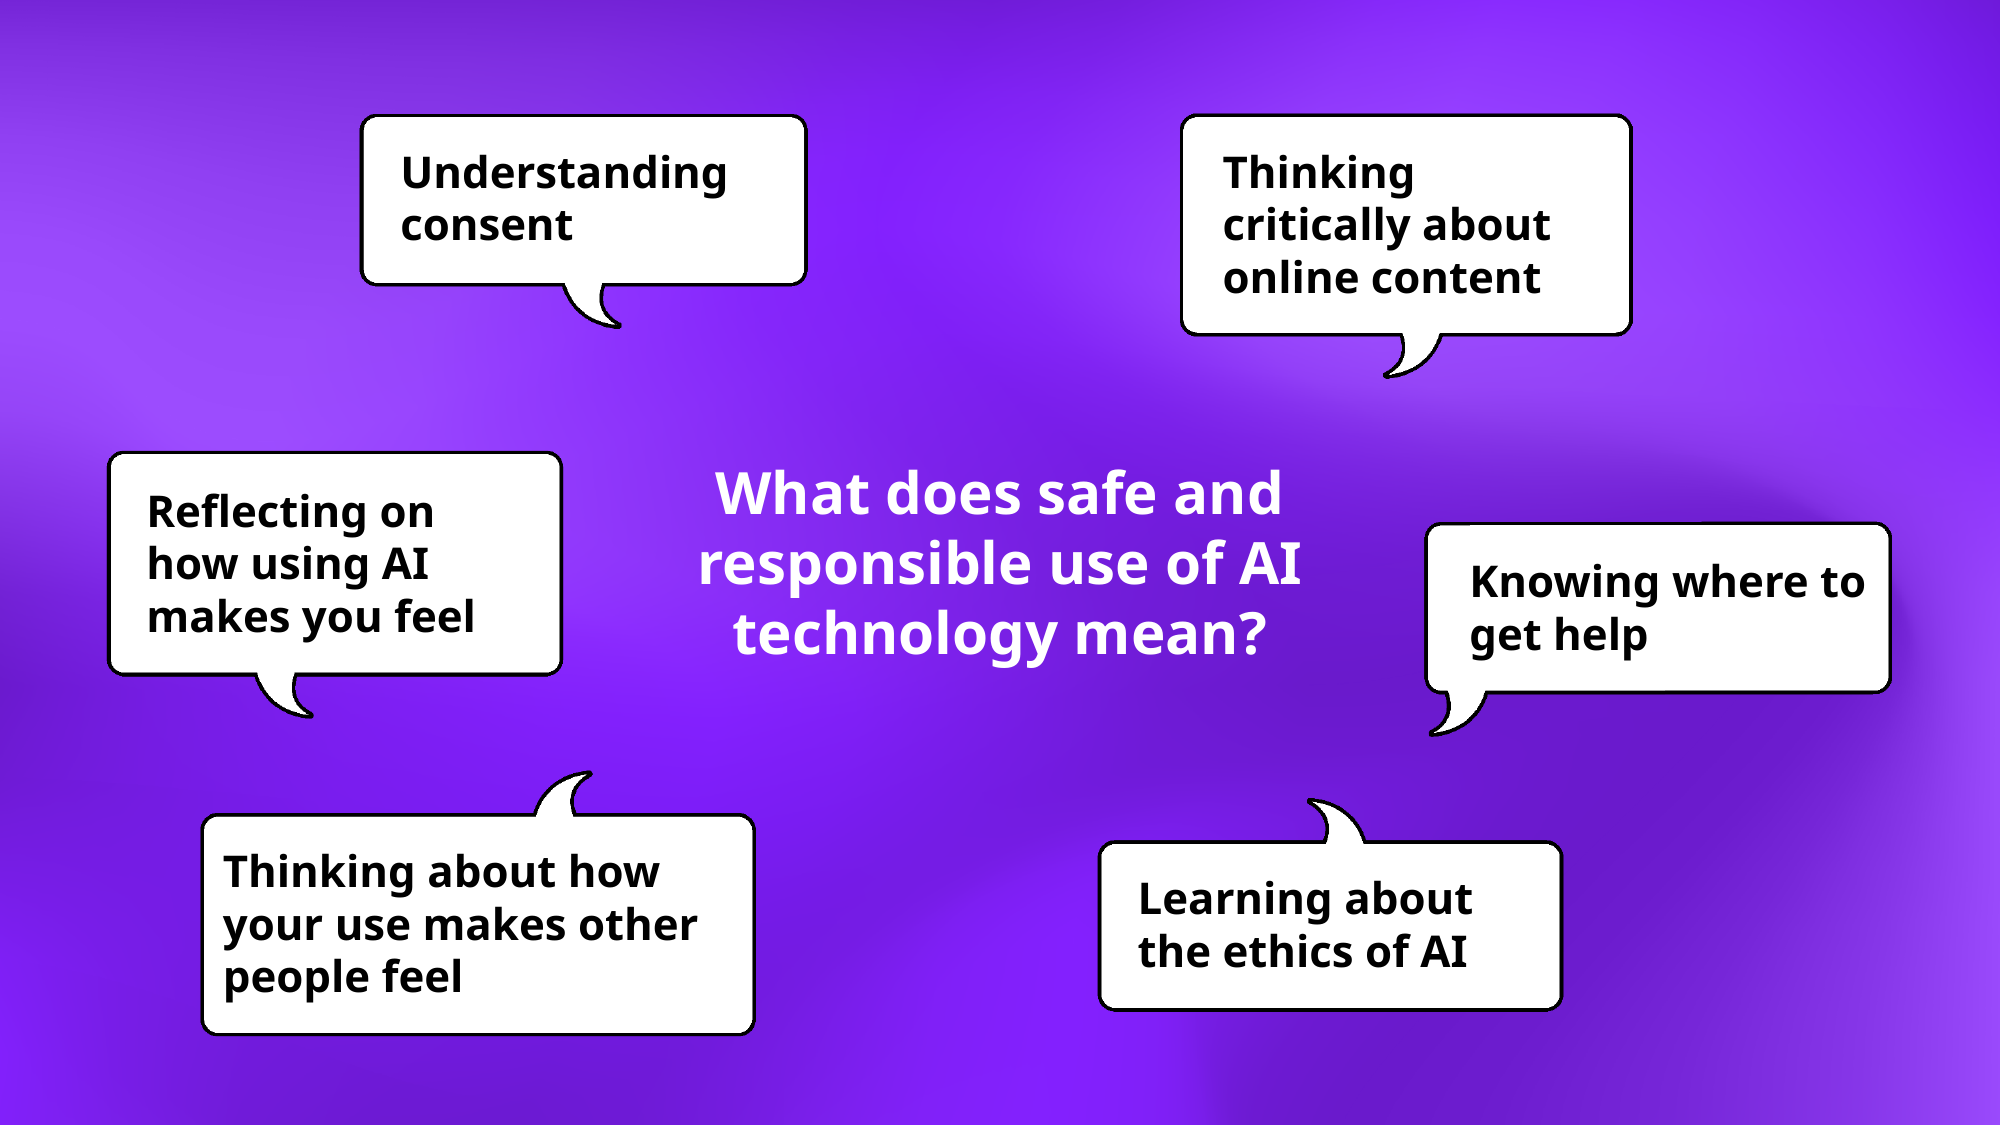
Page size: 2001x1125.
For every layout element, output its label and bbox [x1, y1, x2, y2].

text_box [335, 100, 837, 338]
text_box [95, 438, 579, 725]
text_box [1088, 784, 1572, 1024]
text_box [1420, 483, 1905, 757]
text_box [191, 766, 766, 1053]
picture [0, 0, 2000, 1125]
text_box [1163, 100, 1647, 389]
